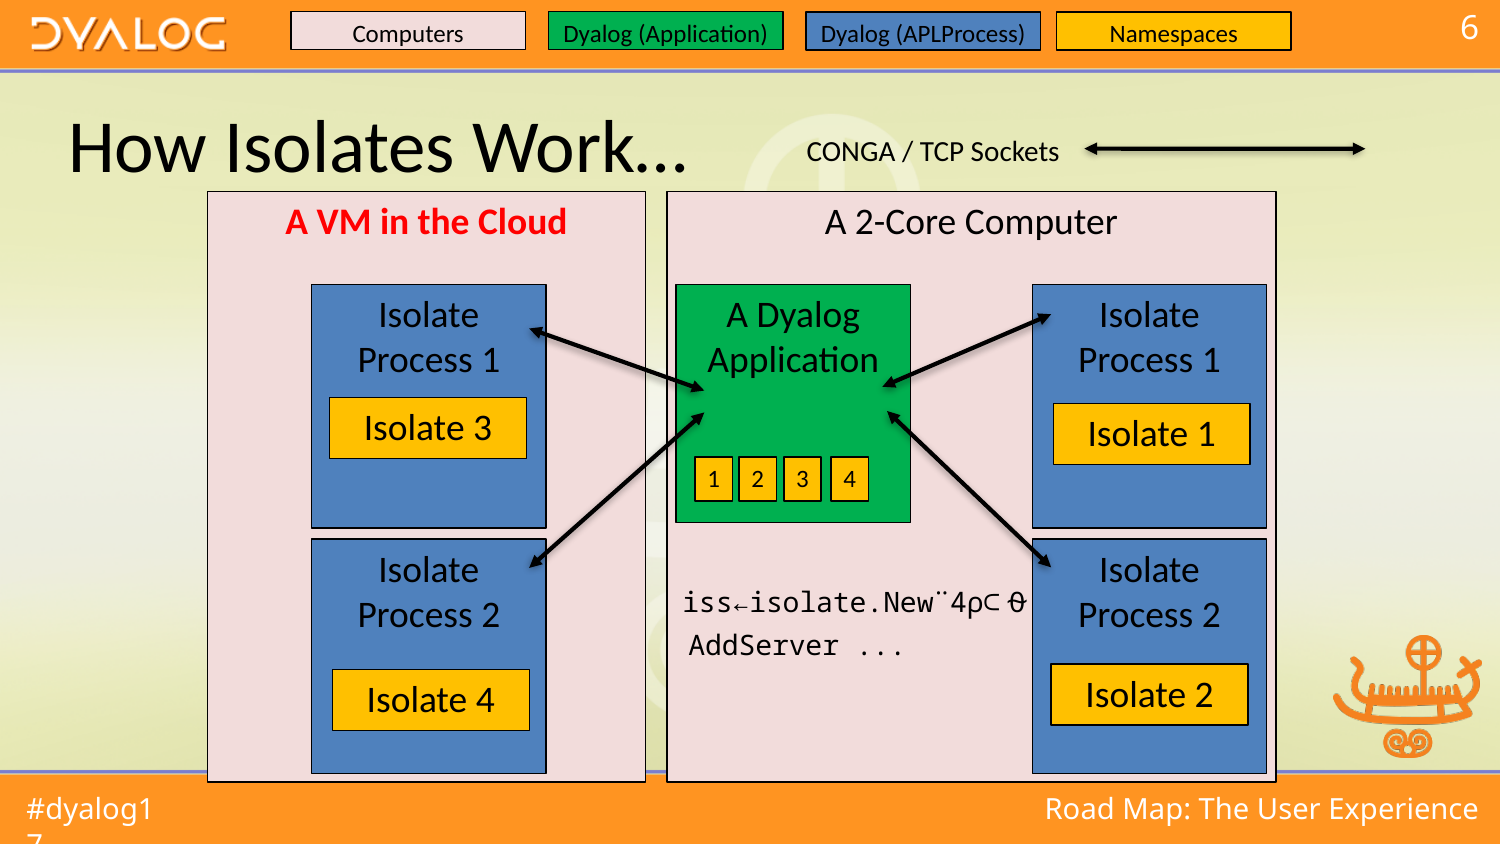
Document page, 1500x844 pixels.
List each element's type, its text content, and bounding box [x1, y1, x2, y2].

text_box AddServer ... [673, 620, 922, 669]
text_box Isolate Process 1 [311, 284, 547, 529]
text_box CONGA / TCP Sockets [791, 125, 1085, 175]
text_box 2 [739, 456, 777, 501]
text_box Isolate 3 [329, 397, 527, 459]
text_box 4 [830, 456, 869, 501]
text_box Namespaces [1056, 12, 1292, 50]
text_box Isolate Process 1 [1032, 284, 1267, 529]
title How Isolates Work… [53, 94, 1425, 192]
text_box Isolate Process 2 [1032, 539, 1267, 774]
text_box Isolate 4 [332, 669, 530, 731]
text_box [886, 410, 1052, 568]
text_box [528, 328, 705, 391]
text_box Dyalog (Application) [548, 11, 783, 50]
text_box iss←isolate.New¨4⍴⊂⍬ [667, 576, 1049, 626]
text_box 3 [783, 456, 822, 501]
text_box Isolate Process 2 [311, 539, 547, 774]
text_box Dyalog (APLProcess) [806, 12, 1041, 50]
text_box Isolate 2 [1051, 663, 1248, 725]
text_box Computers [290, 11, 526, 50]
text_box 1 [710, 456, 733, 501]
text_box A Dyalog Application [676, 284, 911, 523]
text_box A VM in the Cloud [207, 191, 646, 783]
picture [0, 0, 1500, 844]
text_box Isolate 1 [1053, 403, 1251, 465]
text_box A 2-Core Computer [666, 192, 1277, 783]
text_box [882, 313, 1052, 388]
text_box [528, 412, 705, 569]
